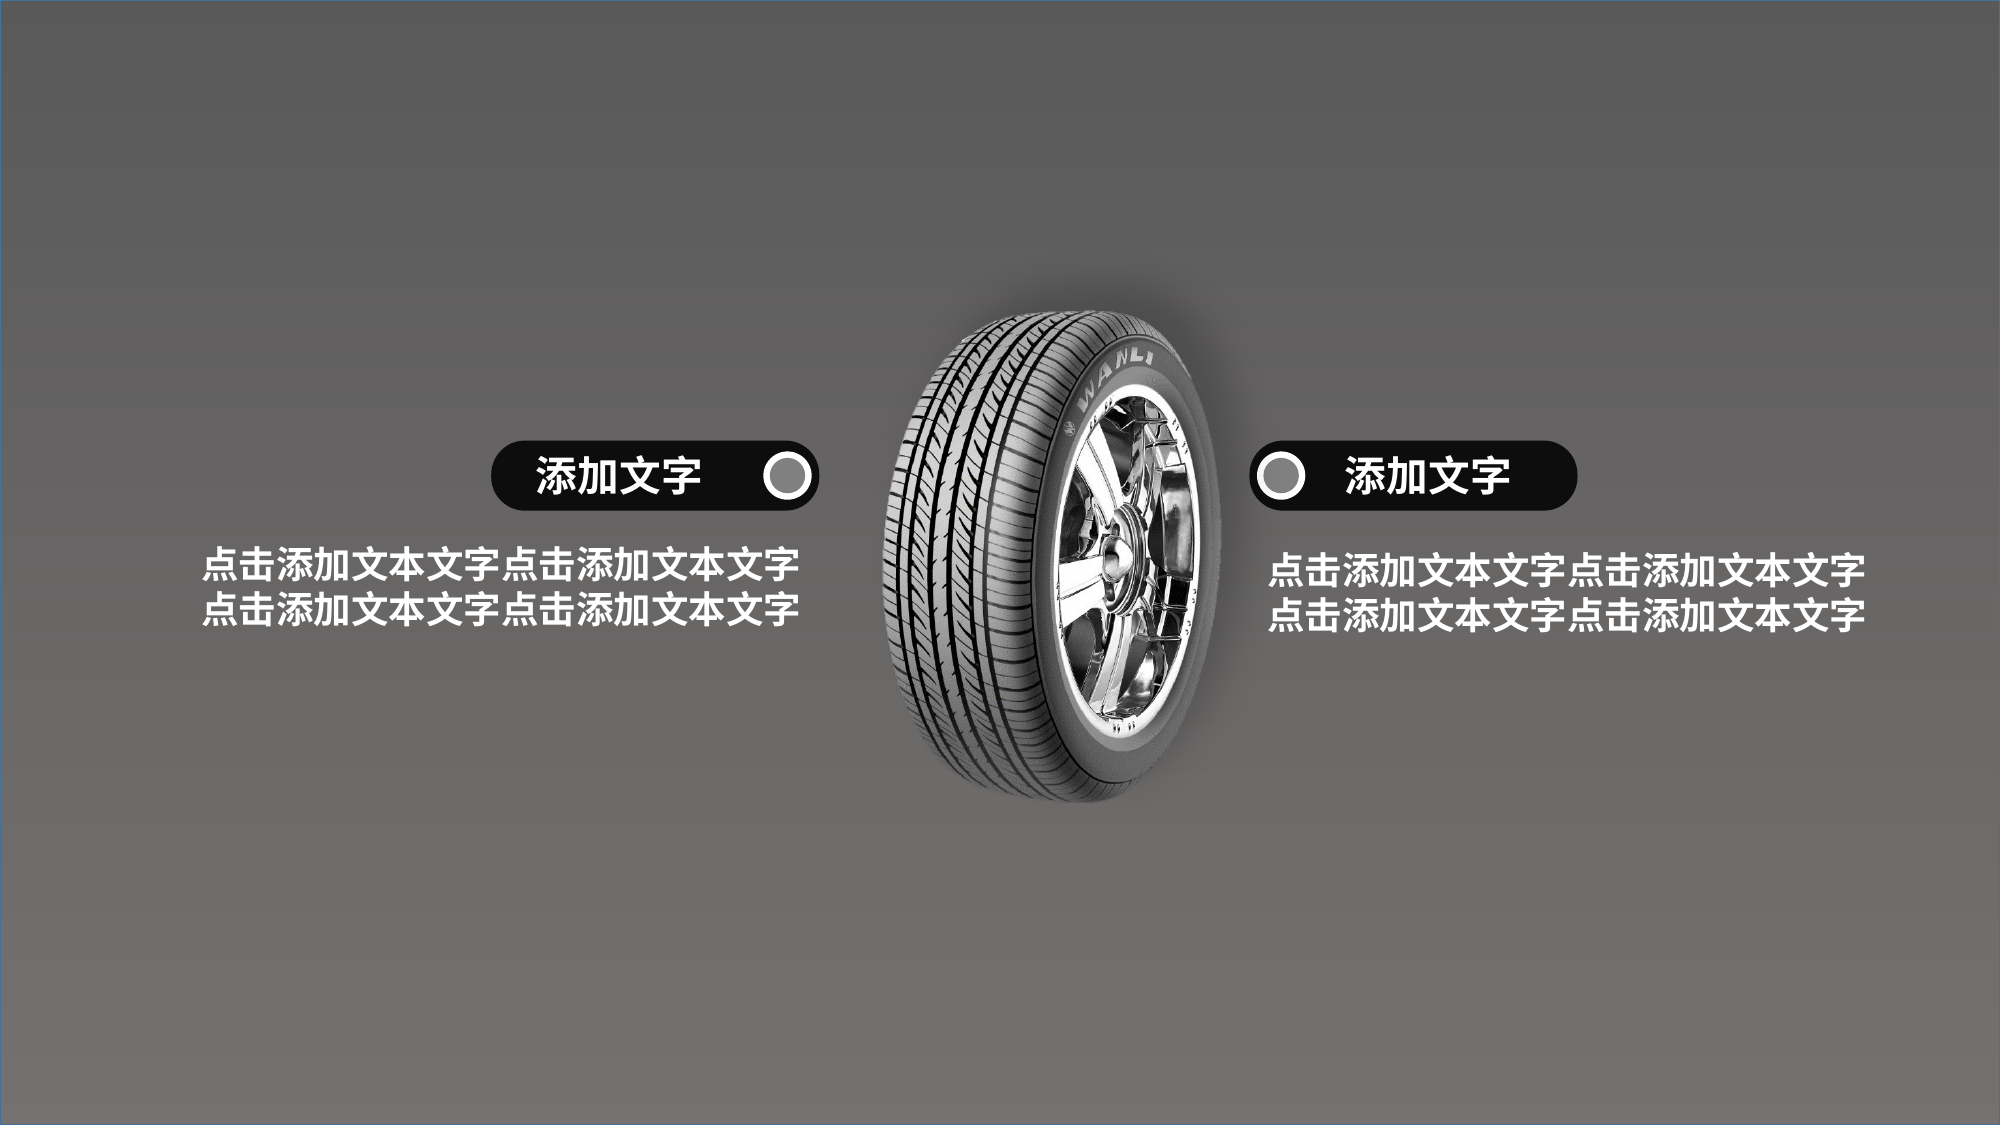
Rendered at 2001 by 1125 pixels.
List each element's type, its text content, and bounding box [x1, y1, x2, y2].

text_box [0, 0, 2000, 1125]
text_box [1250, 440, 1578, 511]
picture [837, 287, 1250, 838]
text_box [491, 440, 820, 511]
text_box 点击添加文本文字点击添加文本文字 点击添加文本文字点击添加文本文字 [1296, 539, 1883, 645]
text_box 点击添加文本文字点击添加文本文字 点击添加文本文字点击添加文本文字 [186, 533, 817, 639]
